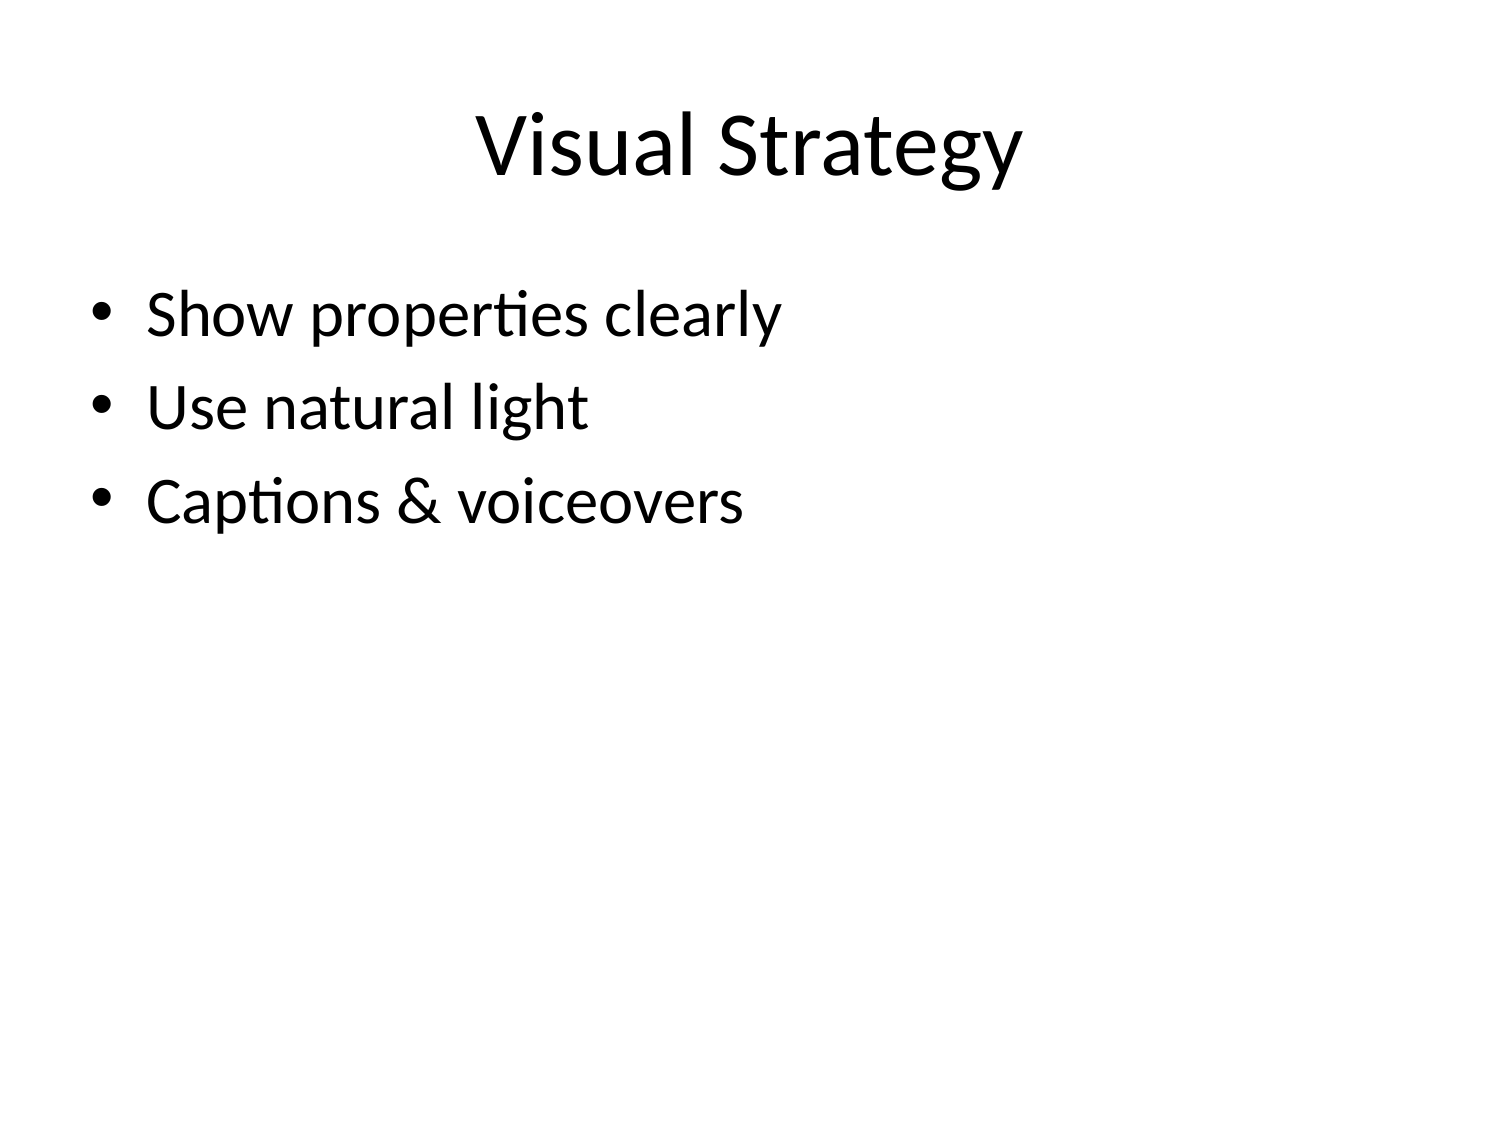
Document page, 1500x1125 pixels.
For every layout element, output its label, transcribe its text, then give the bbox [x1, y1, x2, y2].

list Show properties clearly Use natural light Captions & voiceovers [75, 262, 1425, 1005]
title Visual Strategy [75, 45, 1425, 233]
